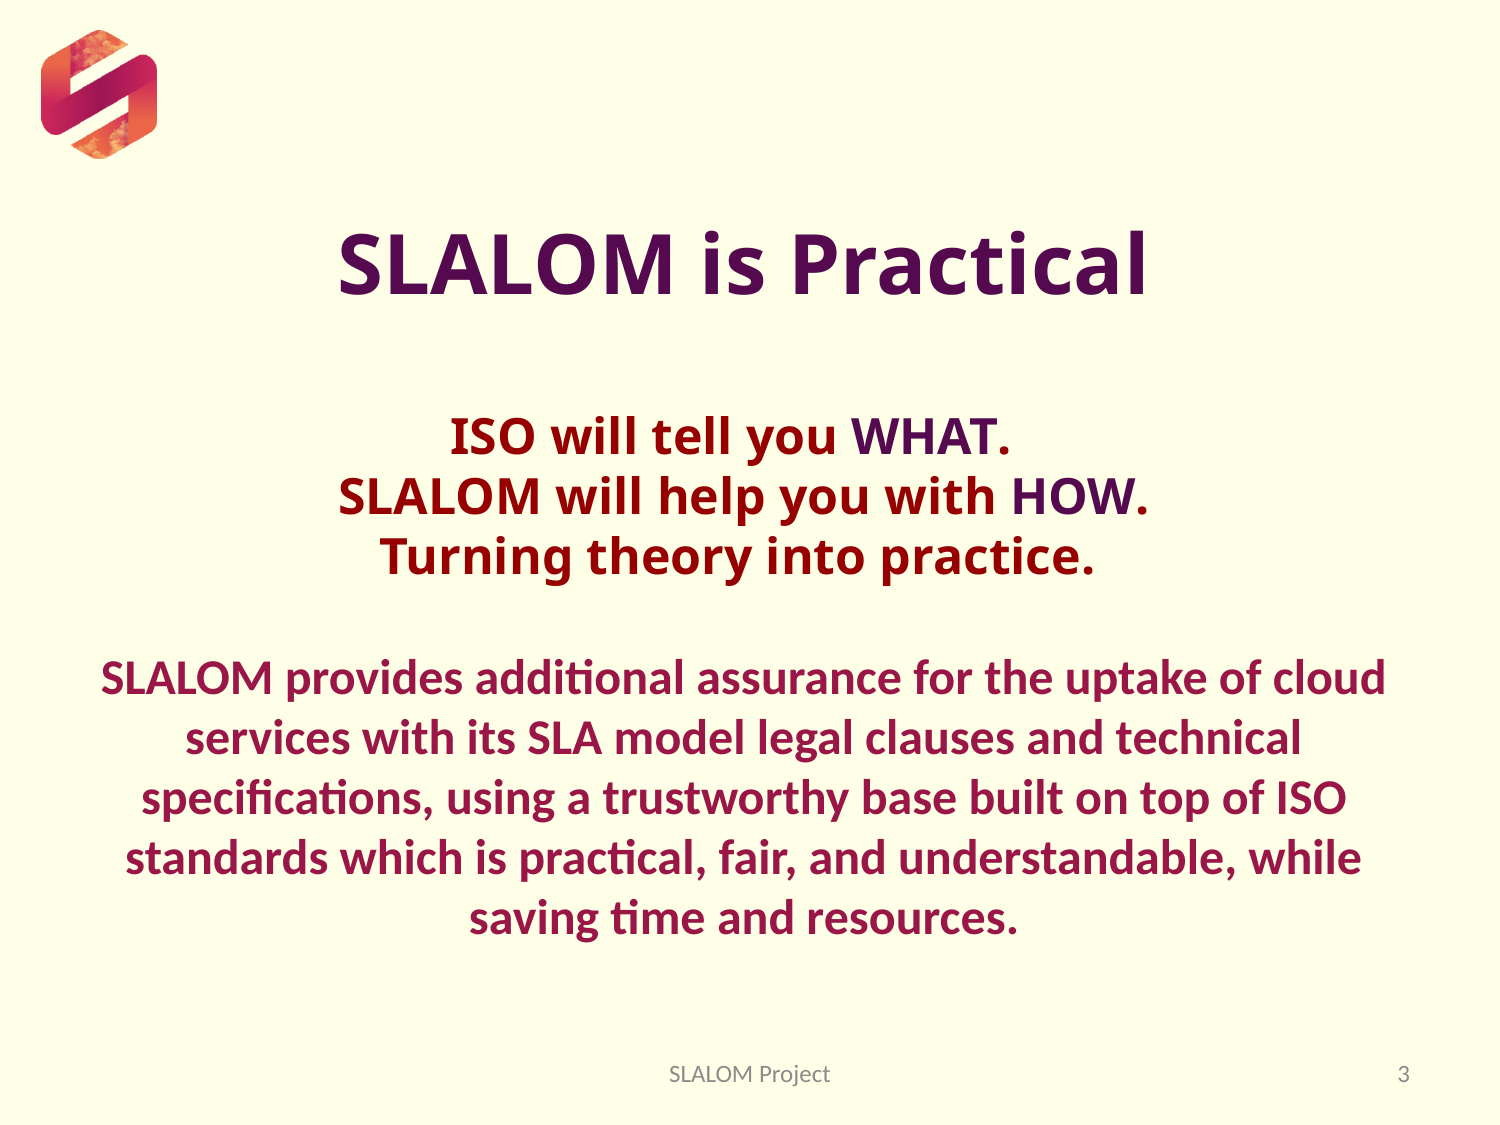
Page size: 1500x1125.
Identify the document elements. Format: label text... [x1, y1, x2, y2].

picture [41, 30, 157, 159]
slide_number 3 [1074, 1042, 1425, 1103]
text_box ISO will tell you WHAT. SLALOM will help you with HOW. Turning theory into practice. SLALOM provides additional assurance for the uptake of cloud services with its SLA model legal clauses and technical specifications, using a trustworthy base built on top of ISO standards which is practical, fair, and understandable, while saving time and resources. [64, 397, 1424, 1012]
text_box SLALOM is Practical [171, 203, 1317, 319]
footer SLALOM Project [512, 1042, 988, 1103]
